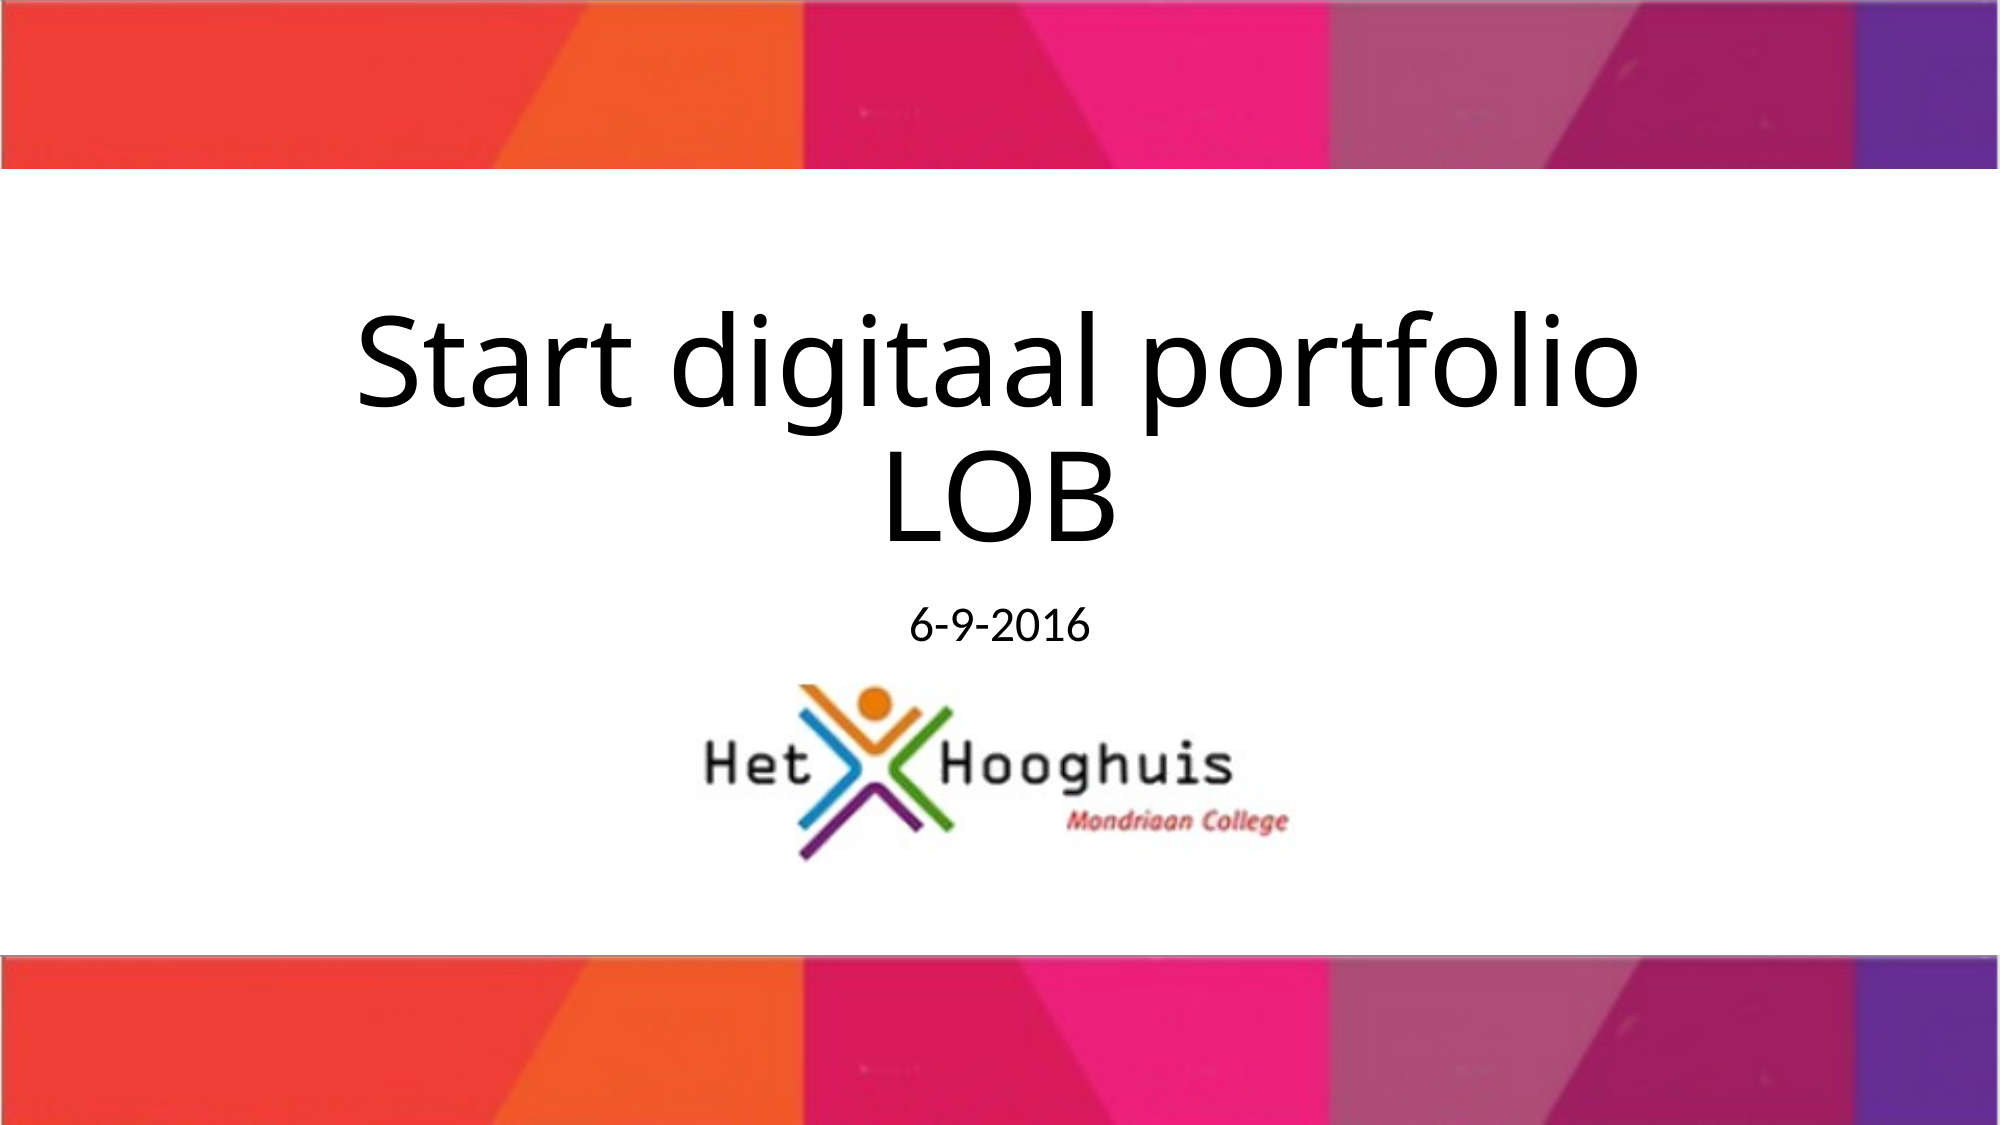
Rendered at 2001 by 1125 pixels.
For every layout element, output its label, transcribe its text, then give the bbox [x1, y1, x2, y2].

title Start digitaal portfolio LOB [249, 184, 1750, 576]
subtitle 6-9-2016 [249, 590, 1750, 863]
picture [0, 0, 2000, 169]
picture [696, 683, 1380, 863]
picture [0, 955, 2000, 1125]
